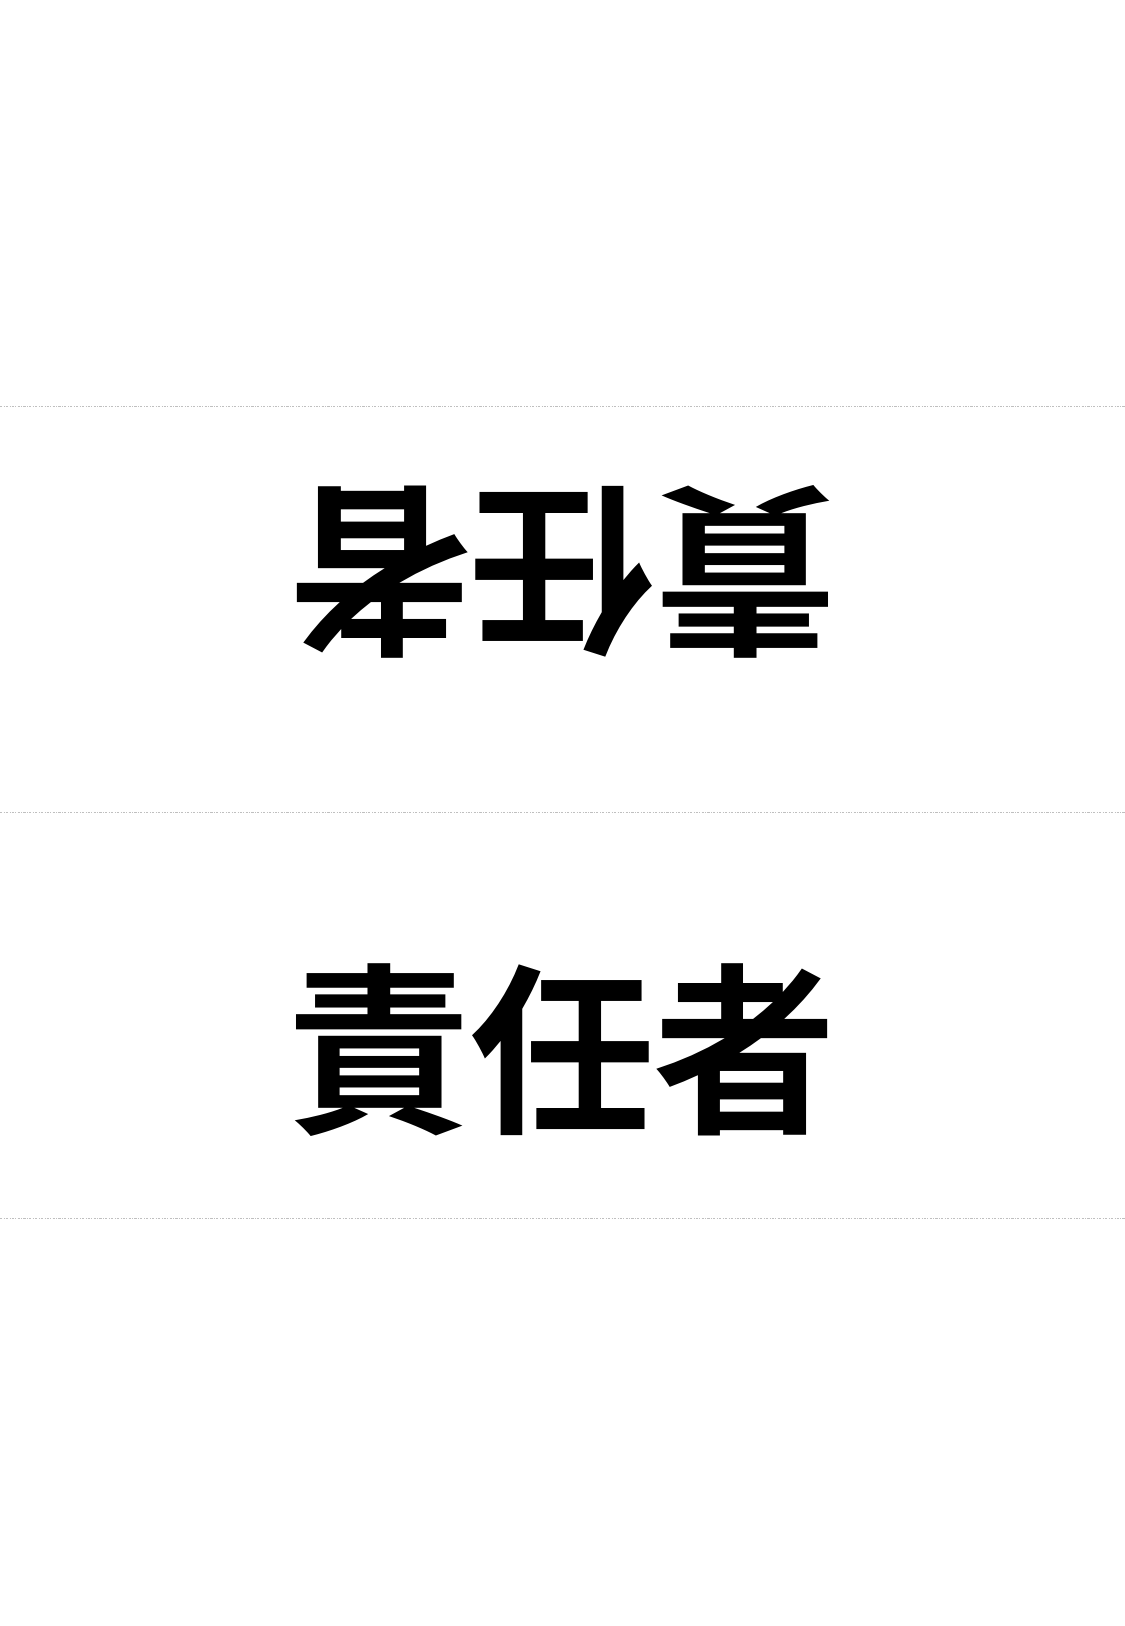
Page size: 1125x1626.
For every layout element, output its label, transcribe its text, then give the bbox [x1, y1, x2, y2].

text_box 責任者 [272, 458, 853, 694]
text_box 責任者 [272, 929, 853, 1165]
